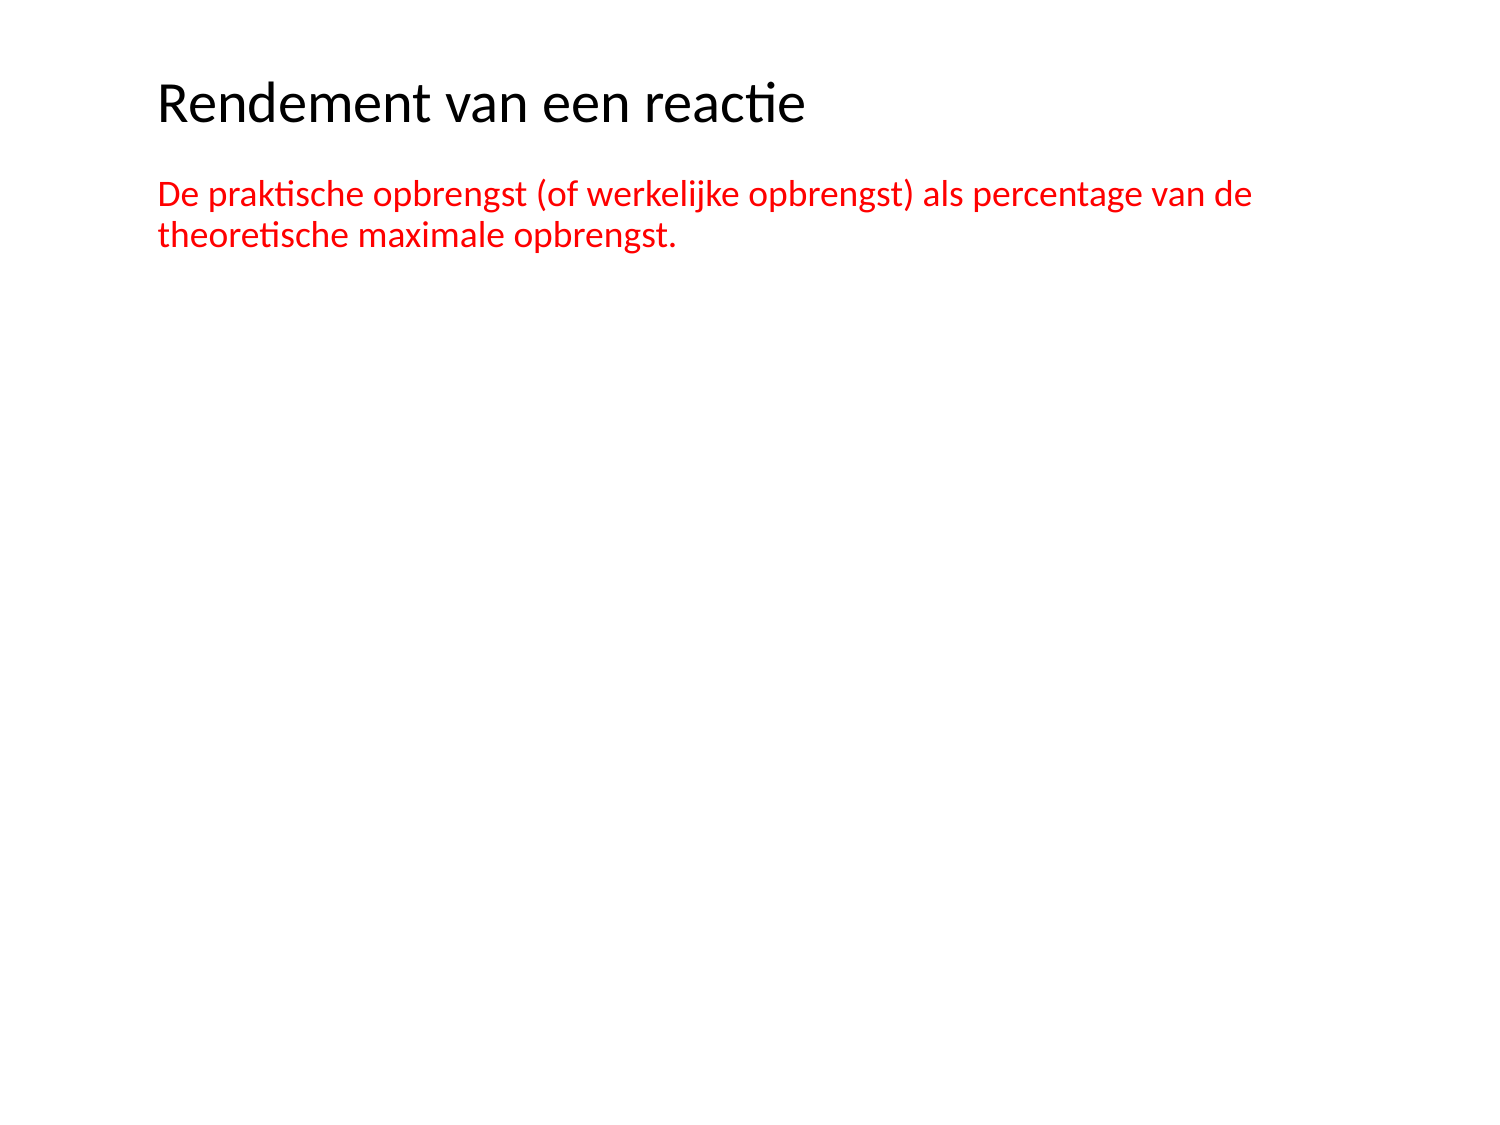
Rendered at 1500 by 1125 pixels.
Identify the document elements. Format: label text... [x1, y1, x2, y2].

text_box Rendement van een reactie De praktische opbrengst (of werkelijke opbrengst) als percentage van de theoretische maximale opbrengst. [142, 57, 1439, 342]
